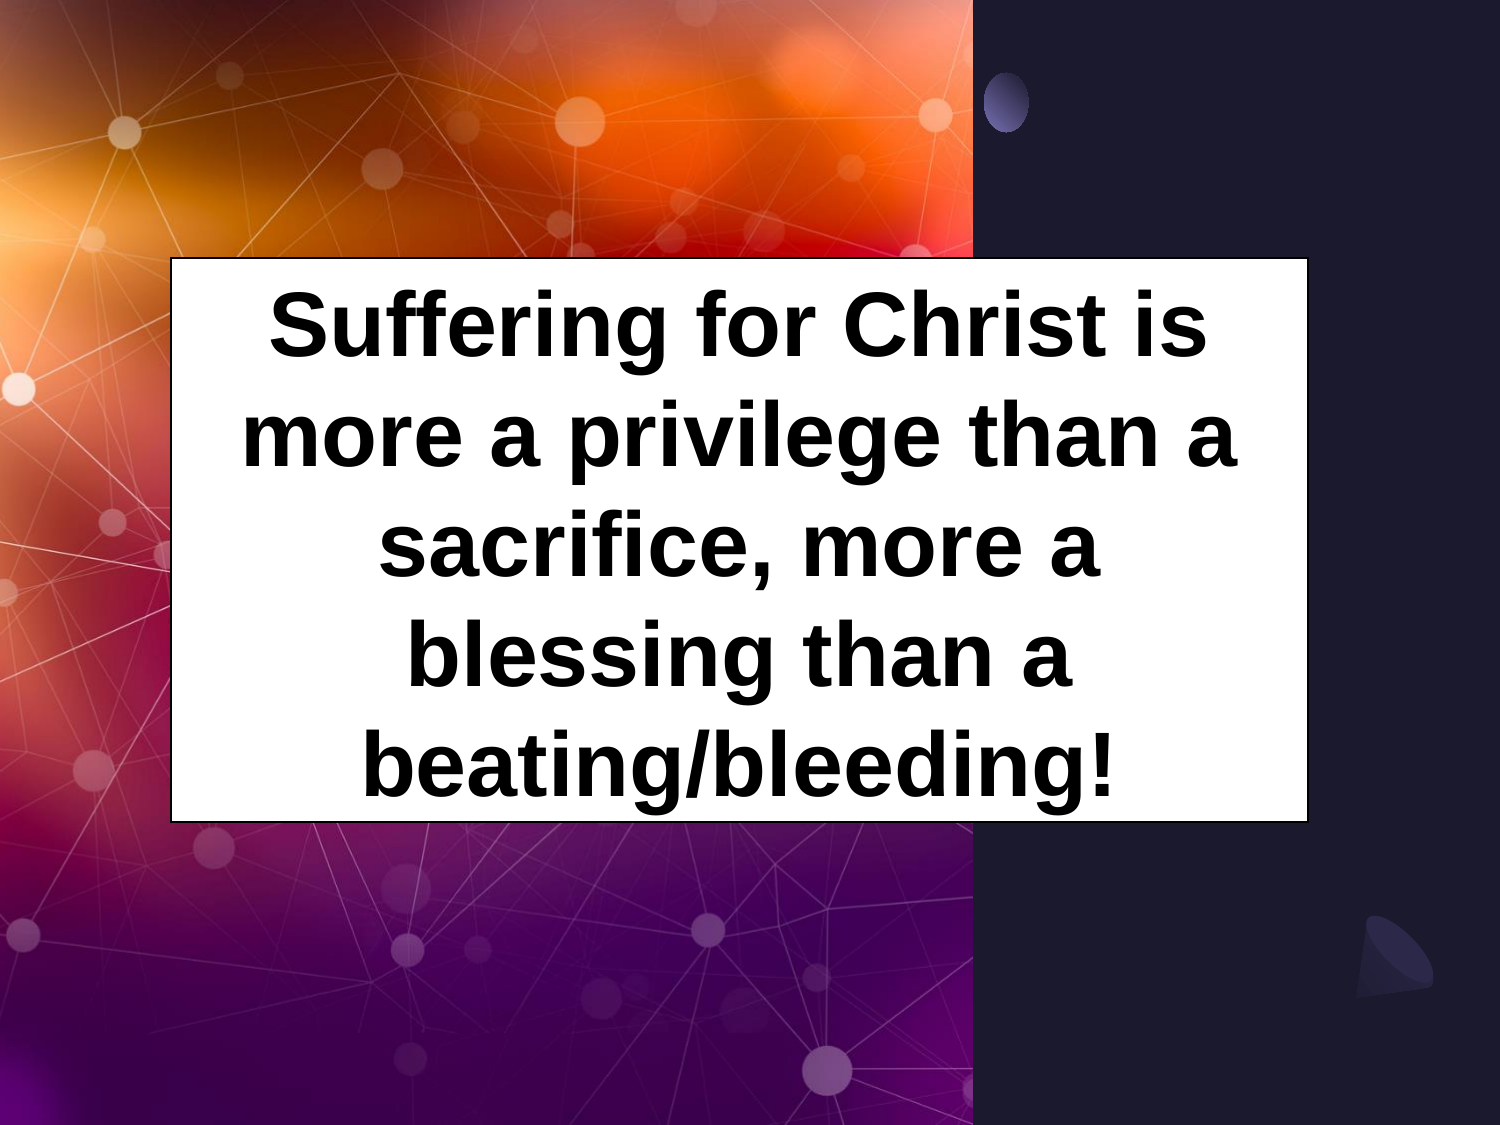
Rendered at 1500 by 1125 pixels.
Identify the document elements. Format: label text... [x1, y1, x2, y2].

text_box Suffering for Christ is more a privilege than a sacrifice, more a blessing than a beating/bleeding! [973, 257, 1309, 823]
picture [0, 0, 973, 1125]
